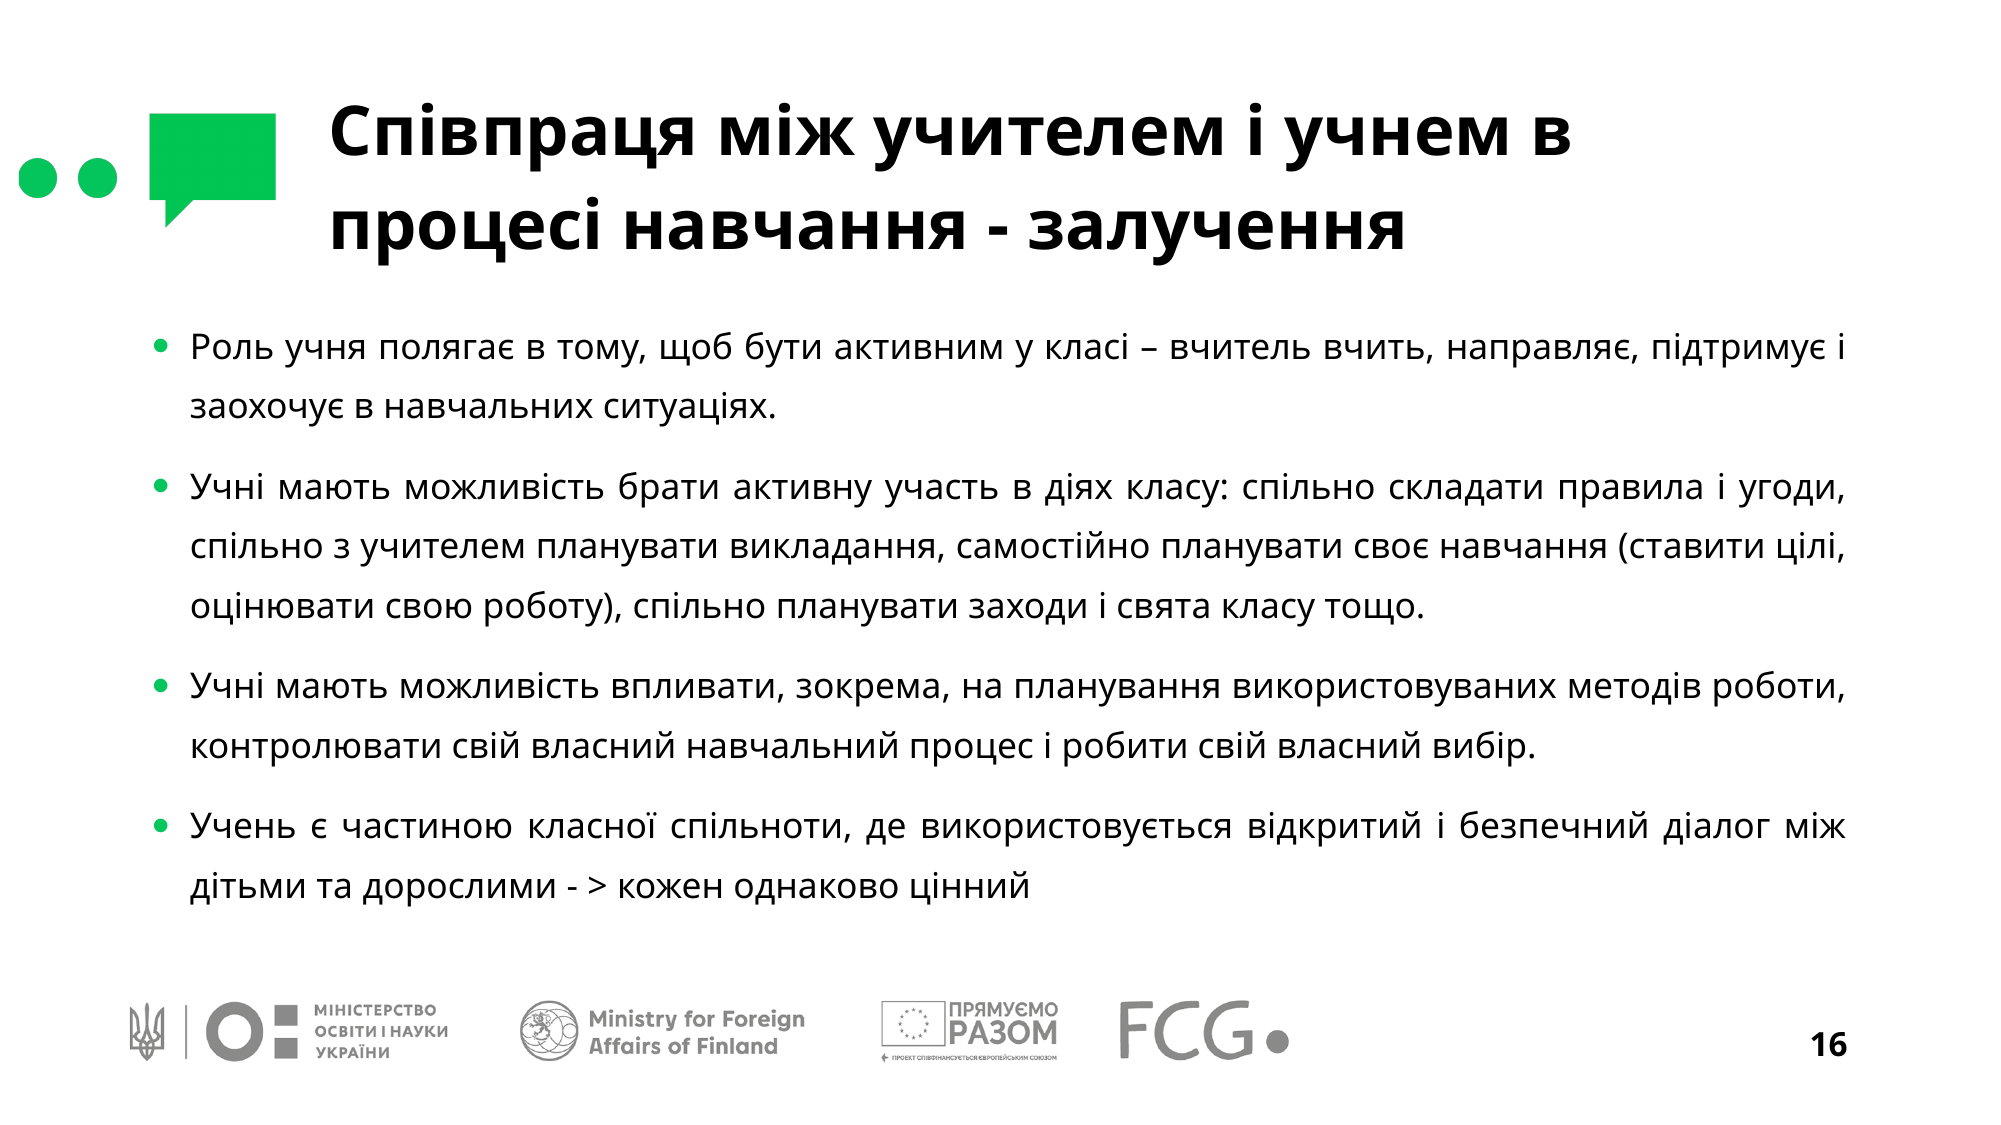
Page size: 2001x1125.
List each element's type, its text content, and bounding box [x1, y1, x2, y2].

picture [42, 940, 1374, 1125]
picture [18, 158, 117, 198]
slide_number 16 [1736, 1015, 1863, 1076]
list Роль учня полягає в тому, щоб бути активним у класі – вчитель вчить, направляє, підтримує і заохочує в навчальних ситуаціях. Учні мають можливість брати активну участь в діях класу: спільно складати правила і угоди, спільно з учителем планувати викладання, самостійно планувати своє навчання (ставити цілі, оцінювати свою роботу), спільно планувати заходи і свята класу тощо. Учні мають можливість впливати, зокрема, на планування використовуваних методів роботи, контролювати свій власний навчальний процес і робити свій власний вибір. Учень є частиною класної спільноти, де використовується відкритий і безпечний діалог між дітьми та дорослими - > кожен однаково цінний [137, 299, 1863, 1014]
picture [137, 93, 288, 244]
title Співпраця між учителем і учнем в процесі навчання - залучення [313, 59, 1863, 278]
